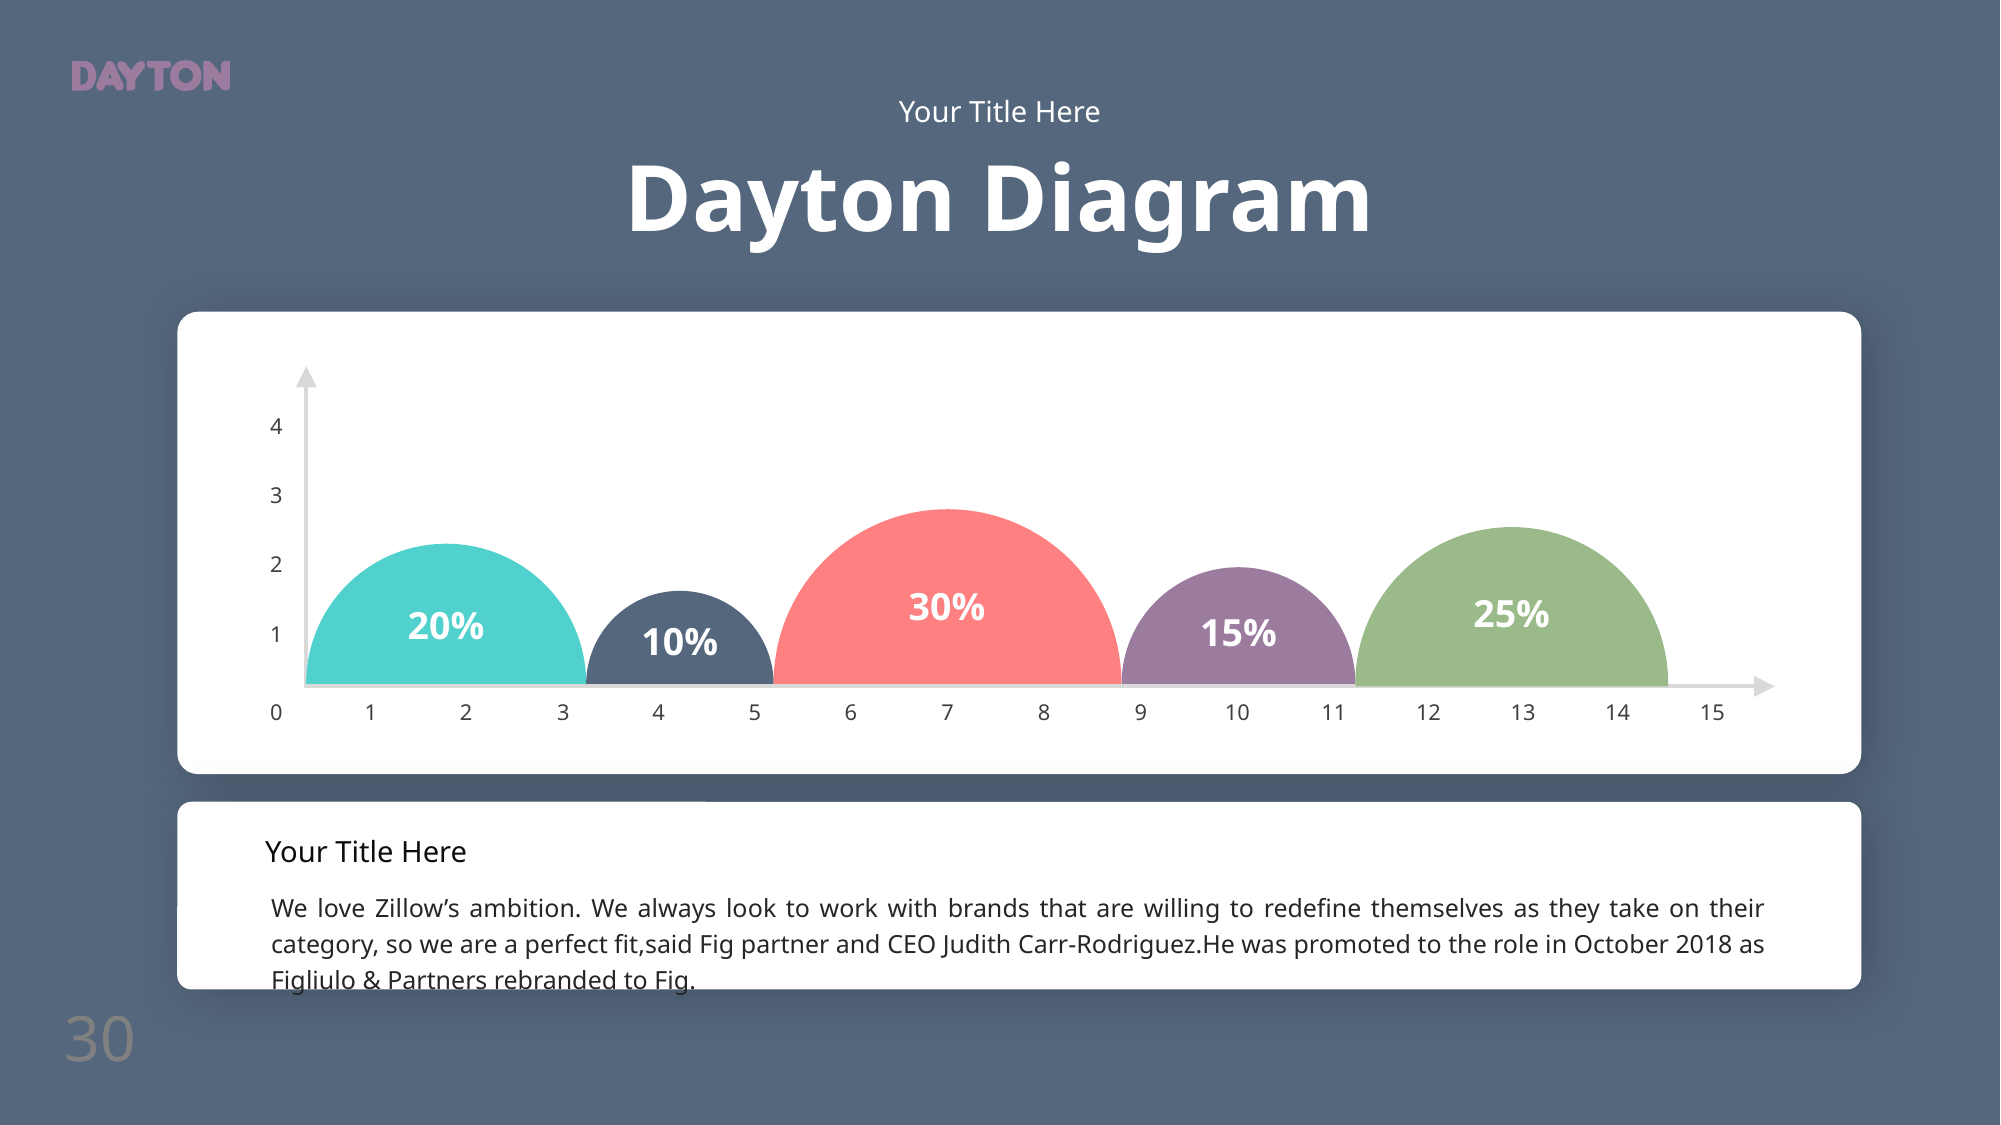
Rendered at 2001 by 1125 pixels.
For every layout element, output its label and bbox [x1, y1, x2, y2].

text_box [649, 86, 1350, 259]
text_box [255, 366, 1776, 734]
text_box [176, 310, 1863, 776]
text_box [176, 800, 1863, 991]
text_box [256, 826, 1783, 965]
